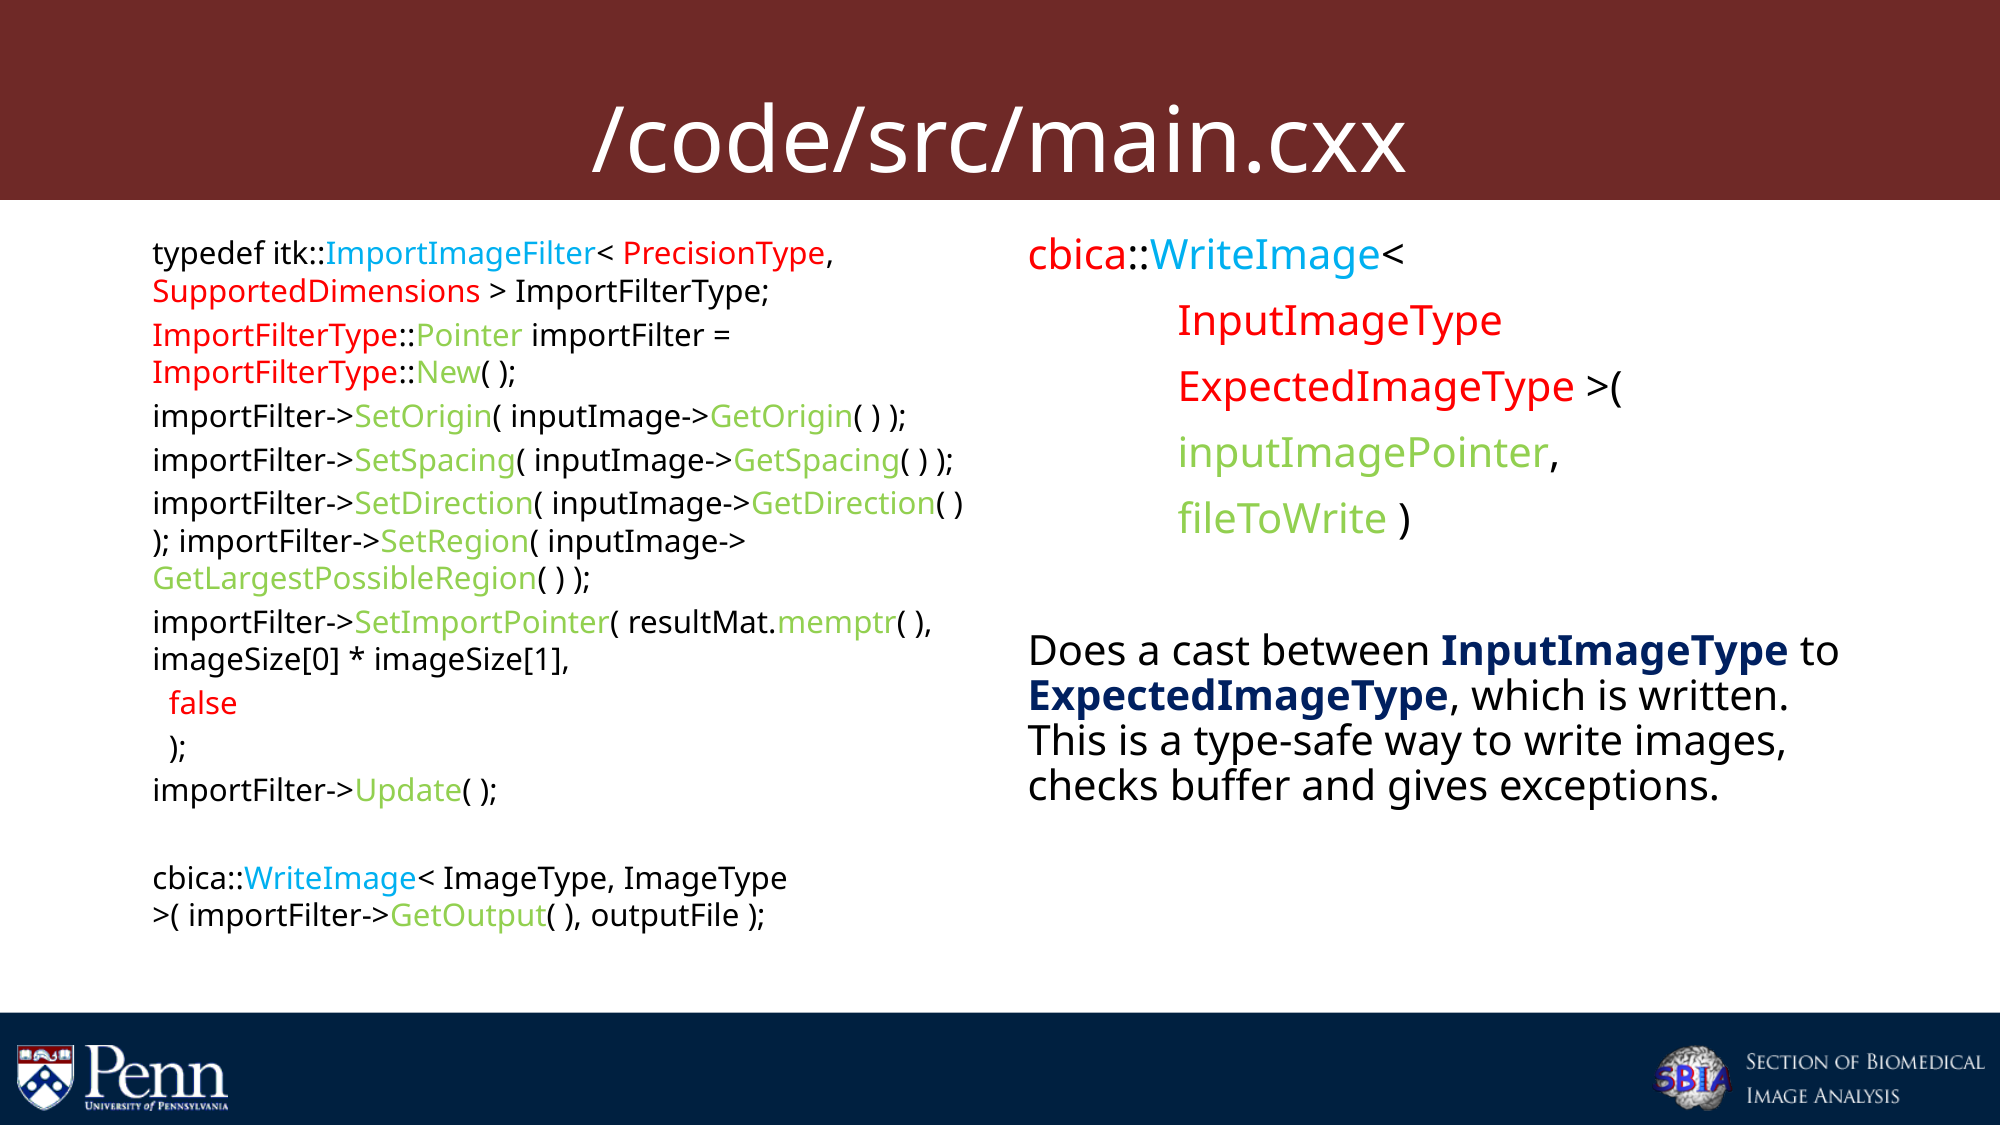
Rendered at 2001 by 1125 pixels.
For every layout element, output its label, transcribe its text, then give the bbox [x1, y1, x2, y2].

list typedef itk::ImportImageFilter< PrecisionType, SupportedDimensions > ImportFilterType; ImportFilterType::Pointer importFilter = ImportFilterType::New( ); importFilter->SetOrigin( inputImage->GetOrigin( ) ); importFilter->SetSpacing( inputImage->GetSpacing( ) ); importFilter->SetDirection( inputImage->GetDirection( ) ); importFilter->SetRegion( inputImage-> GetLargestPossibleRegion( ) ); importFilter->SetImportPointer( resultMat.memptr( ), imageSize[0] * imageSize[1], false ); importFilter->Update( ); cbica::WriteImage< ImageType, ImageType >( importFilter->GetOutput( ), outputFile ); [137, 226, 985, 987]
picture [17, 1045, 228, 1111]
list cbica::WriteImage< InputImageType ExpectedImageType >( inputImagePointer, fileToWrite ) Does a cast between InputImageType to ExpectedImageType, which is written. This is a type-safe way to write images, checks buffer and gives exceptions. [1012, 226, 1863, 987]
title /code/src/main.cxx [137, 0, 1863, 200]
picture [1652, 1044, 1985, 1112]
